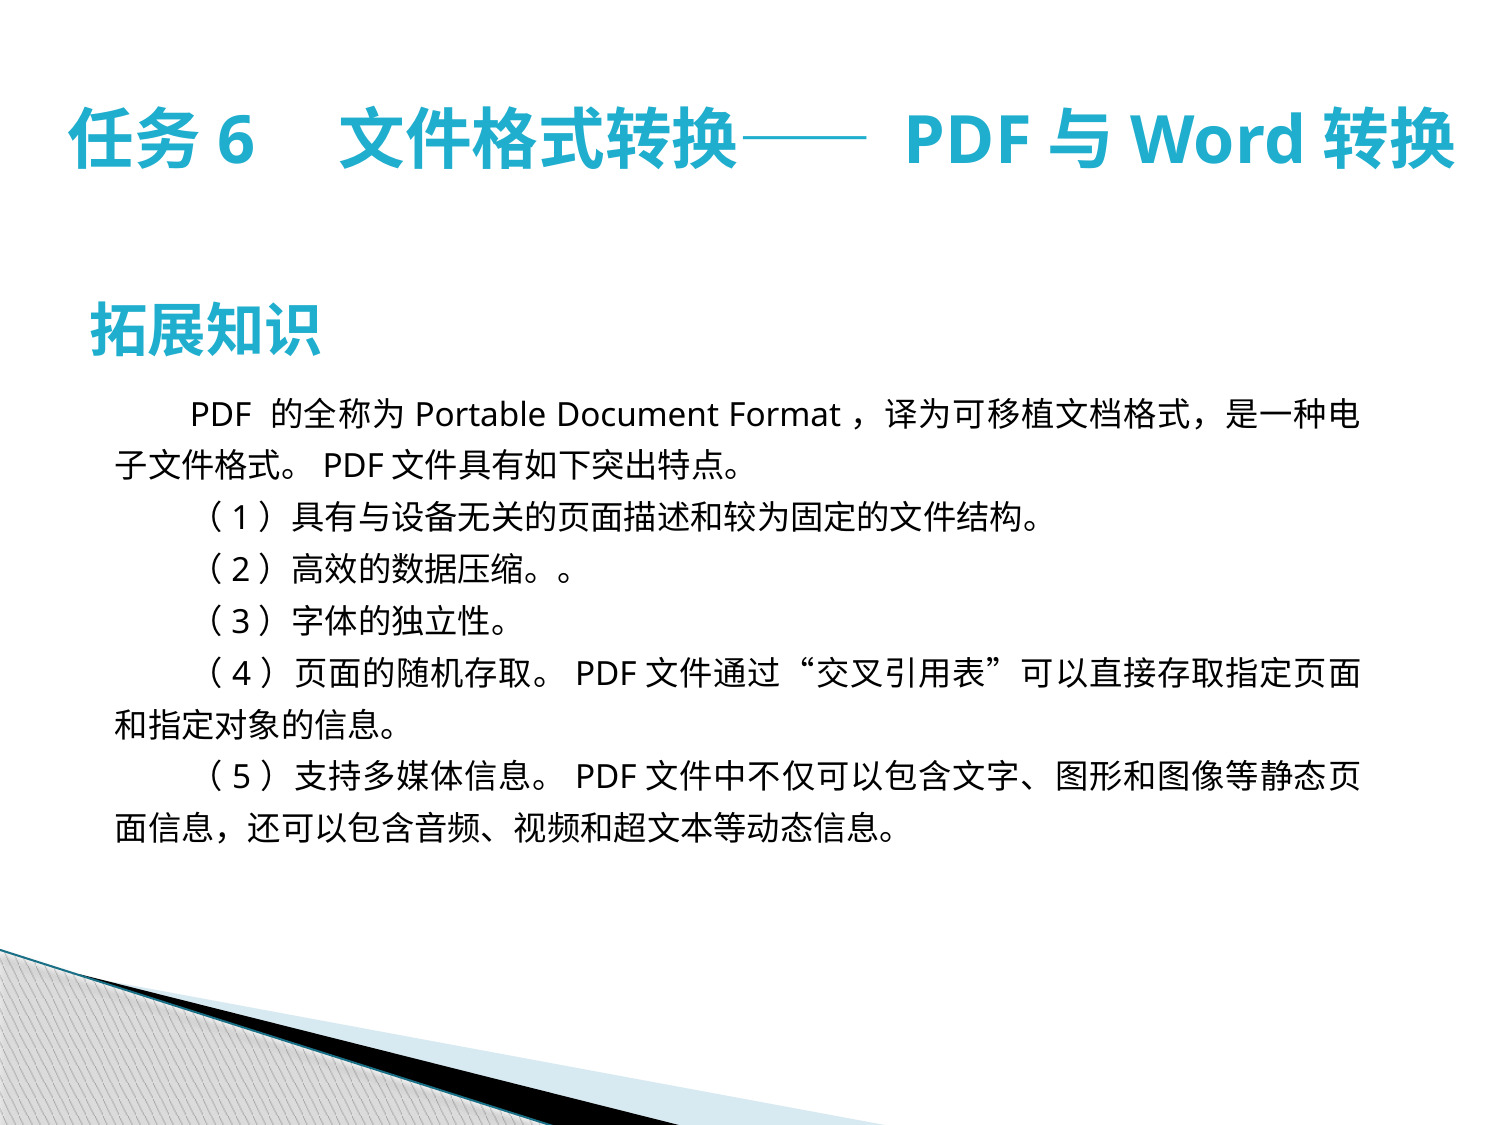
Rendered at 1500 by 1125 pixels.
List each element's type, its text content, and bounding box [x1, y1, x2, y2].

list 拓展知识 [75, 243, 1425, 1012]
text_box PDF 的全称为Portable Document Format，译为可移植文档格式，是一种电子文件格式。PDF文件具有如下突出特点。 （1）具有与设备无关的页面描述和较为固定的文件结构。 （2）高效的数据压缩。。 （3）字体的独立性。 （4）页面的随机存取。PDF文件通过“交叉引用表”可以直接存取指定页面和指定对象的信息。 （5）支持多媒体信息。PDF文件中不仅可以包含文字、图形和图像等静态页面信息，还可以包含音频、视频和超文本等动态信息。 [100, 373, 1376, 855]
title 任务6 文件格式转换—— PDF与Word转换 [53, 42, 1479, 231]
